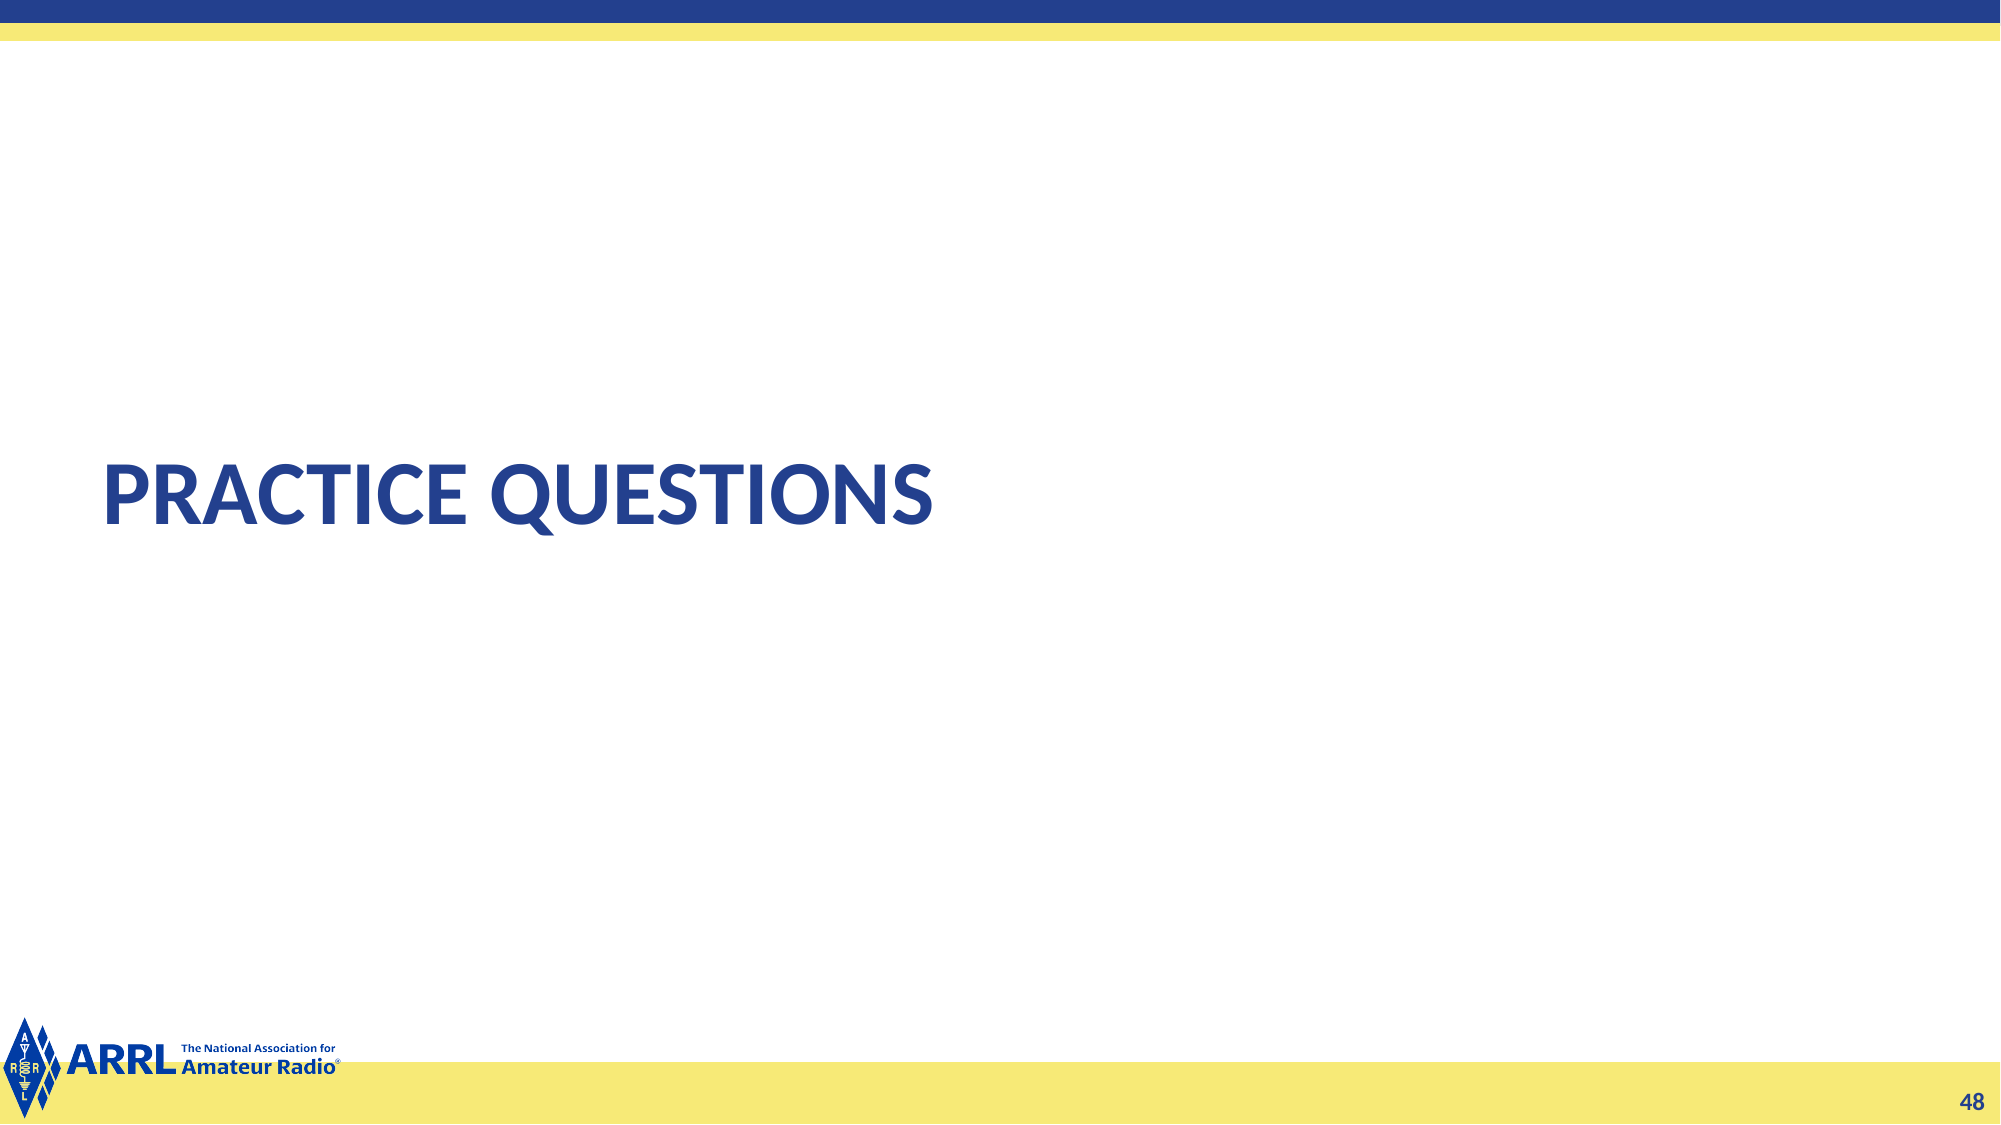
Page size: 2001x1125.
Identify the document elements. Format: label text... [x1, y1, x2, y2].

picture [1, 1015, 342, 1121]
title PRACTICE QUESTIONS [87, 437, 1888, 625]
